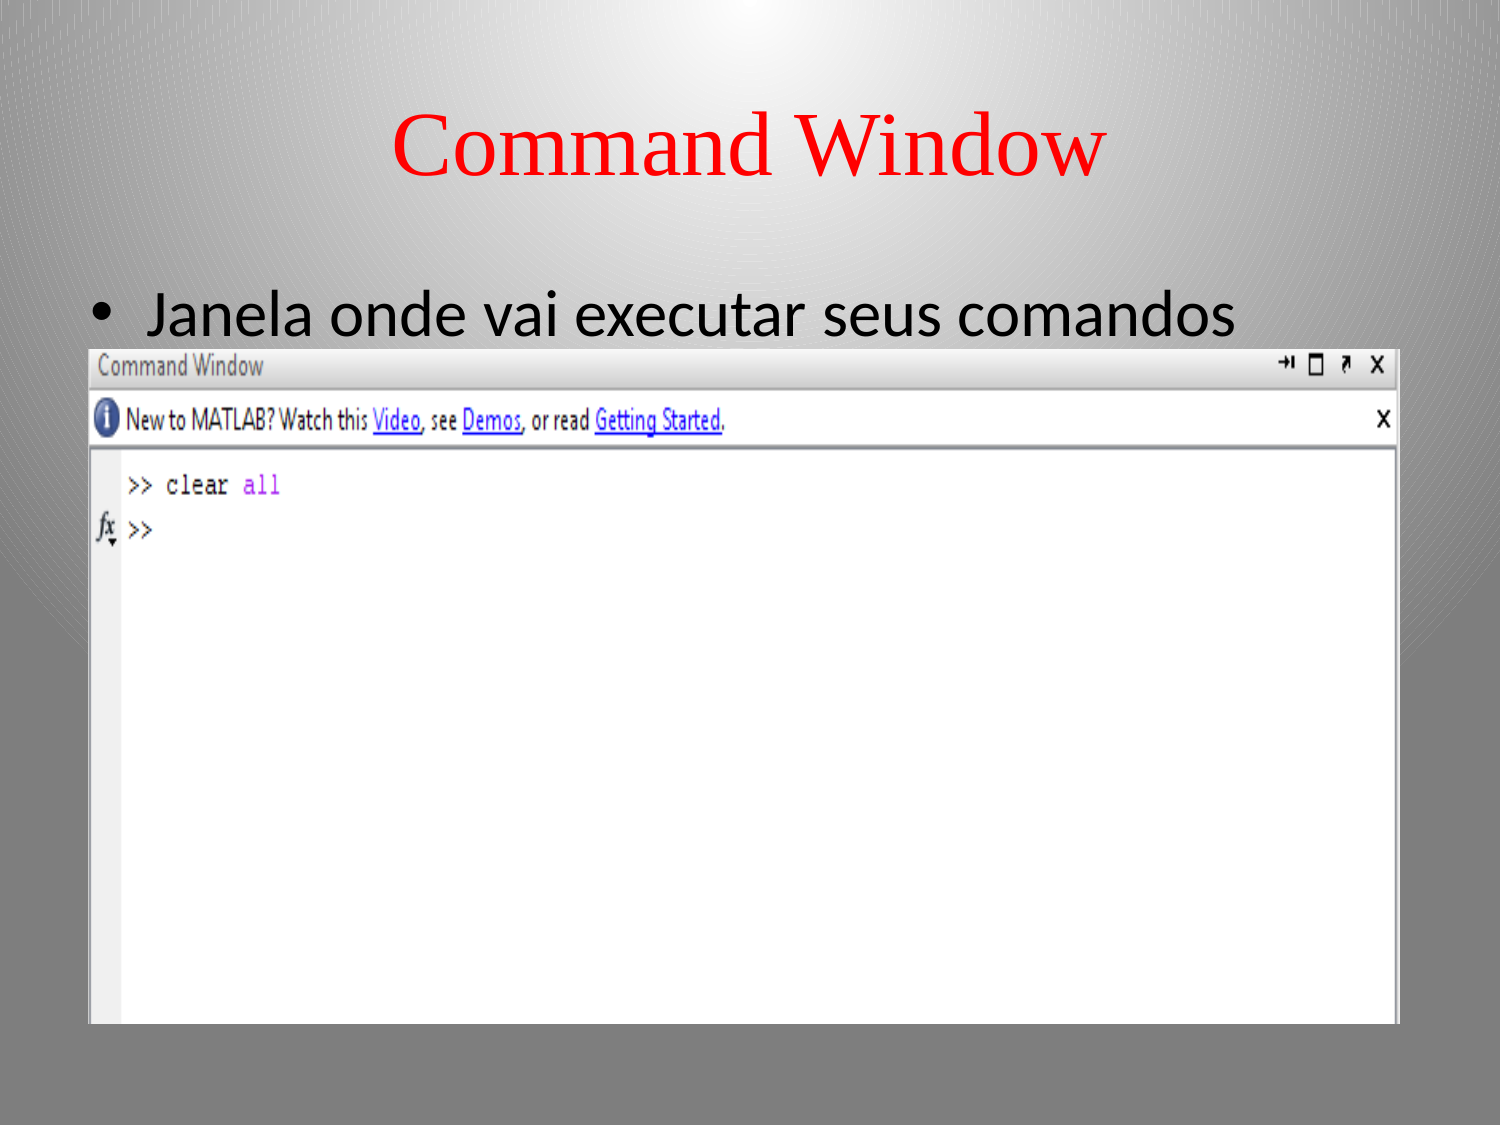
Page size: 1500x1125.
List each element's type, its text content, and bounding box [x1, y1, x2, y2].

picture [88, 348, 1400, 1024]
list Janela onde vai executar seus comandos [75, 262, 1425, 1005]
title Command Window [75, 45, 1425, 233]
